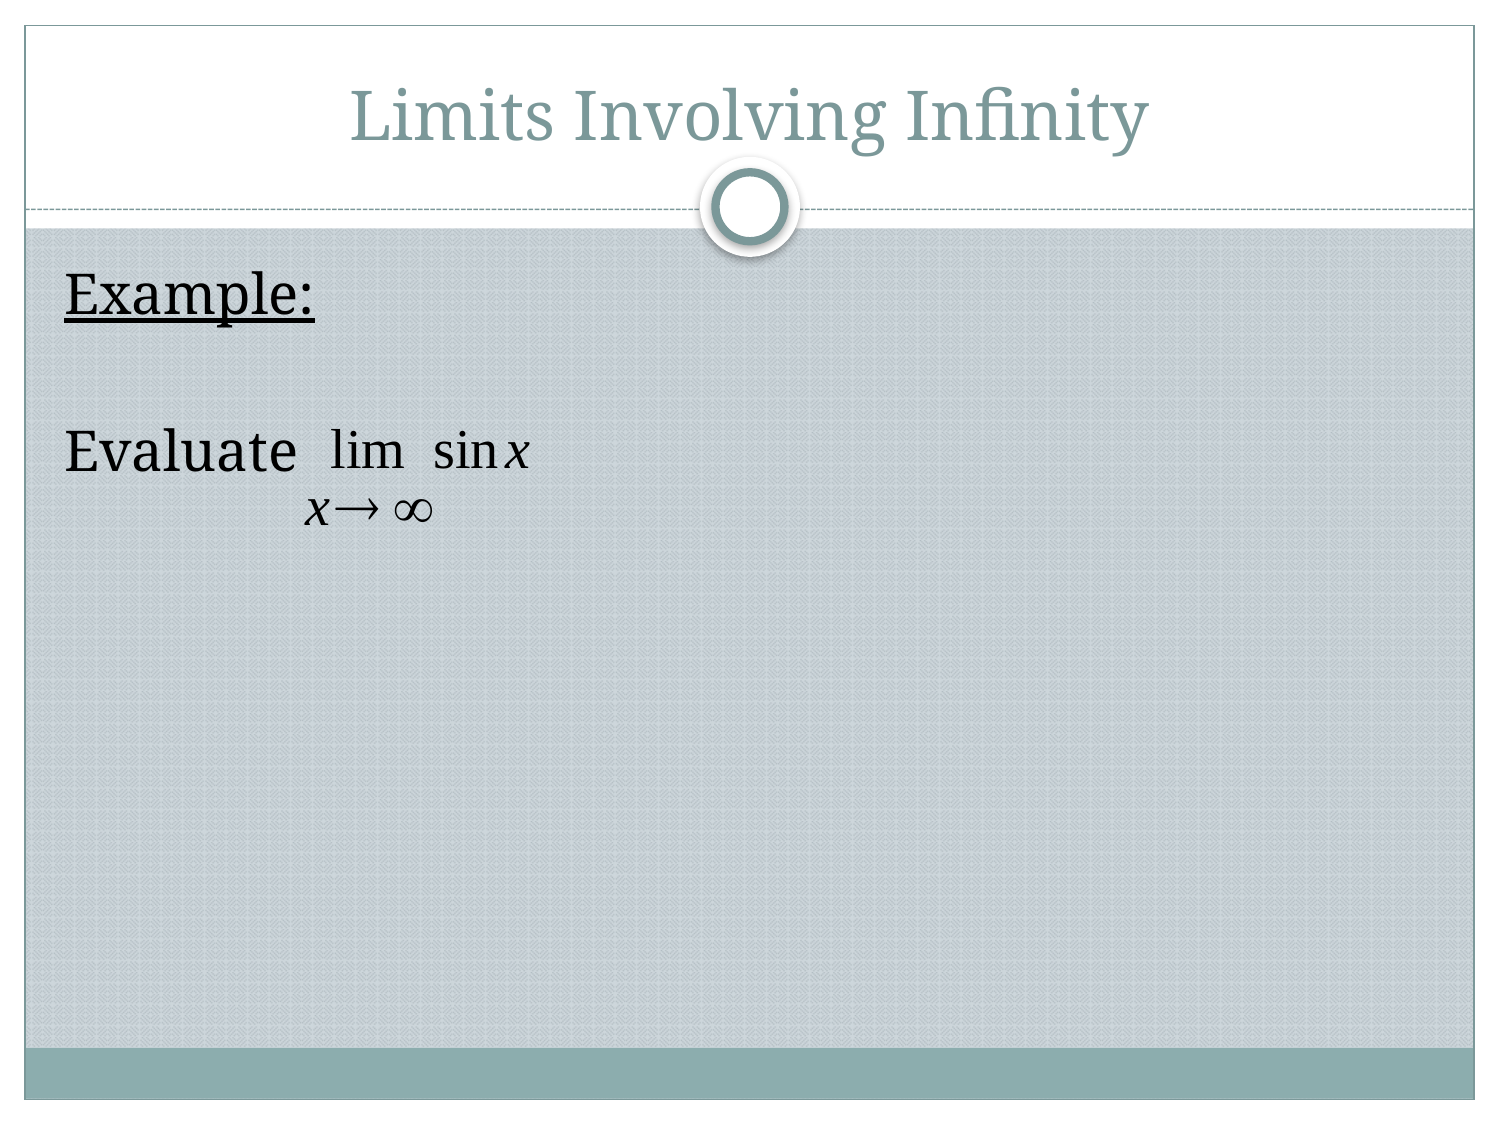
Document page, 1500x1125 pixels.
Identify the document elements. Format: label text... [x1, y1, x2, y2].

list Example: Evaluate [49, 250, 1445, 1001]
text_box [299, 424, 536, 532]
title Limits Involving Infinity [49, 37, 1450, 162]
